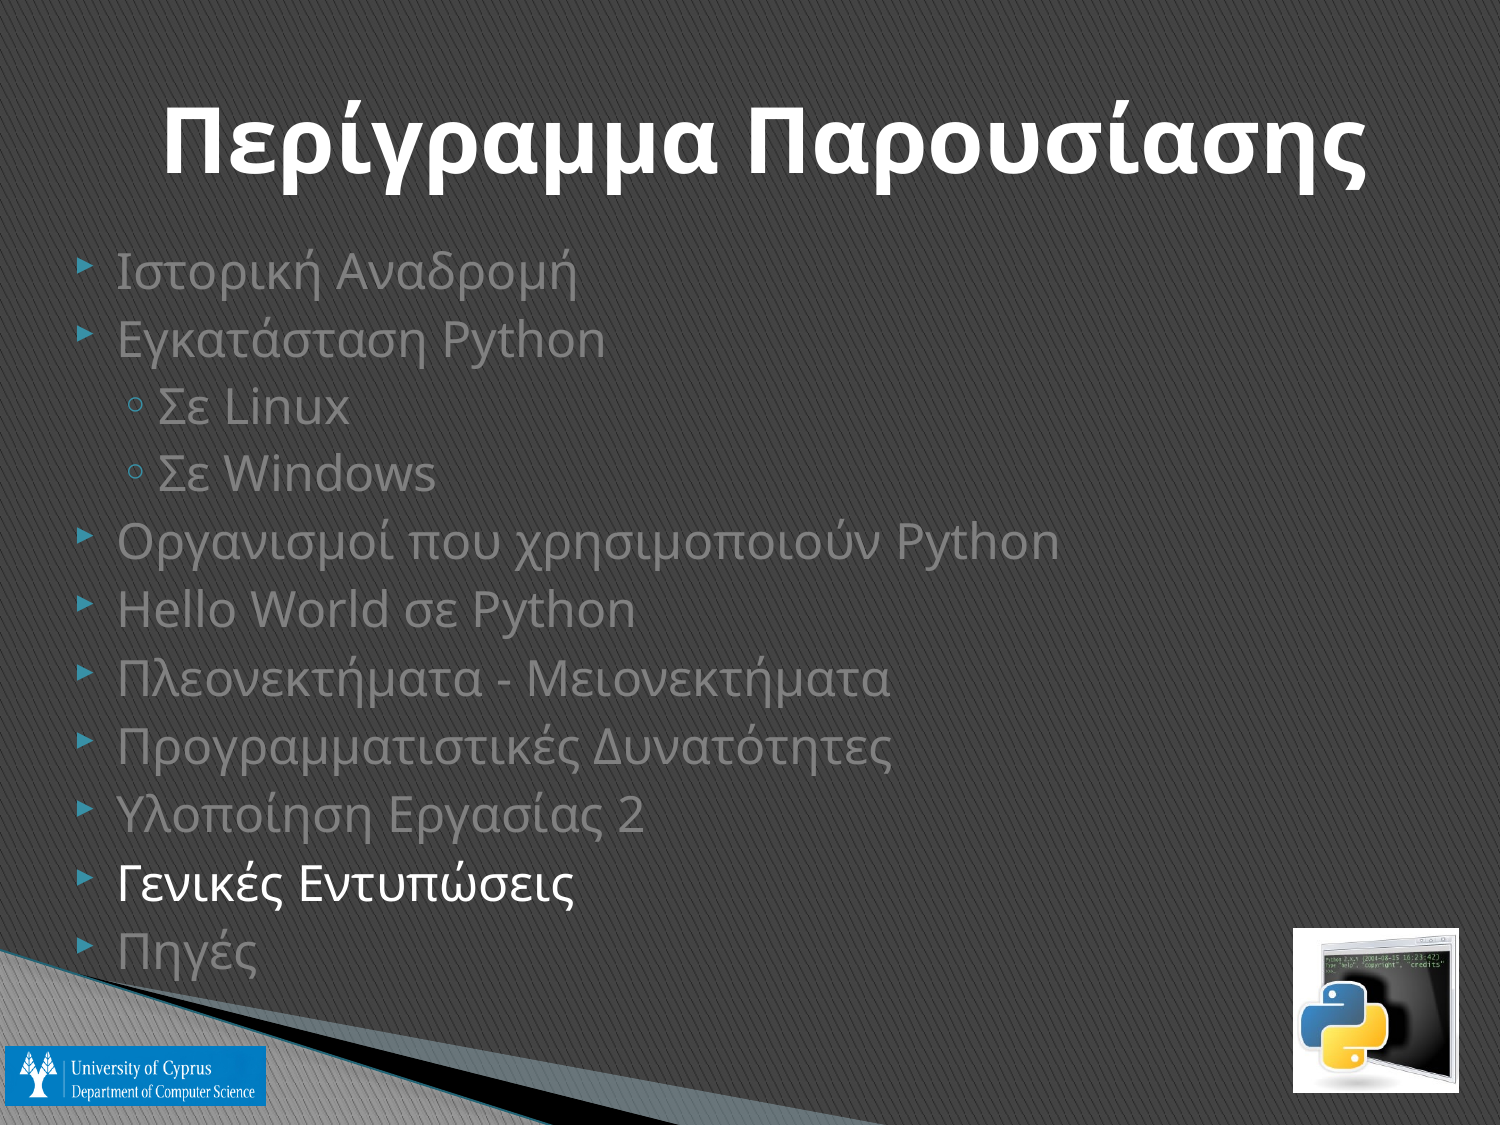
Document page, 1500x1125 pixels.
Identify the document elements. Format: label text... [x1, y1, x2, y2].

text_box Περίγραμμα Παρουσίασης [88, 42, 1439, 231]
picture [1293, 928, 1459, 1093]
picture [5, 1046, 266, 1107]
list Ιστορική Αναδρομή Εγκατάσταση Python Σε Linux Σε Windows Οργανισμοί που χρησιμοποιούν Python Hello World σε Python Πλεονεκτήματα - Μειονεκτήματα Προγραμματιστικές Δυνατότητες Υλοποίηση Εργασίας 2 Γενικές Εντυπώσεις Πηγές [41, 231, 1392, 975]
